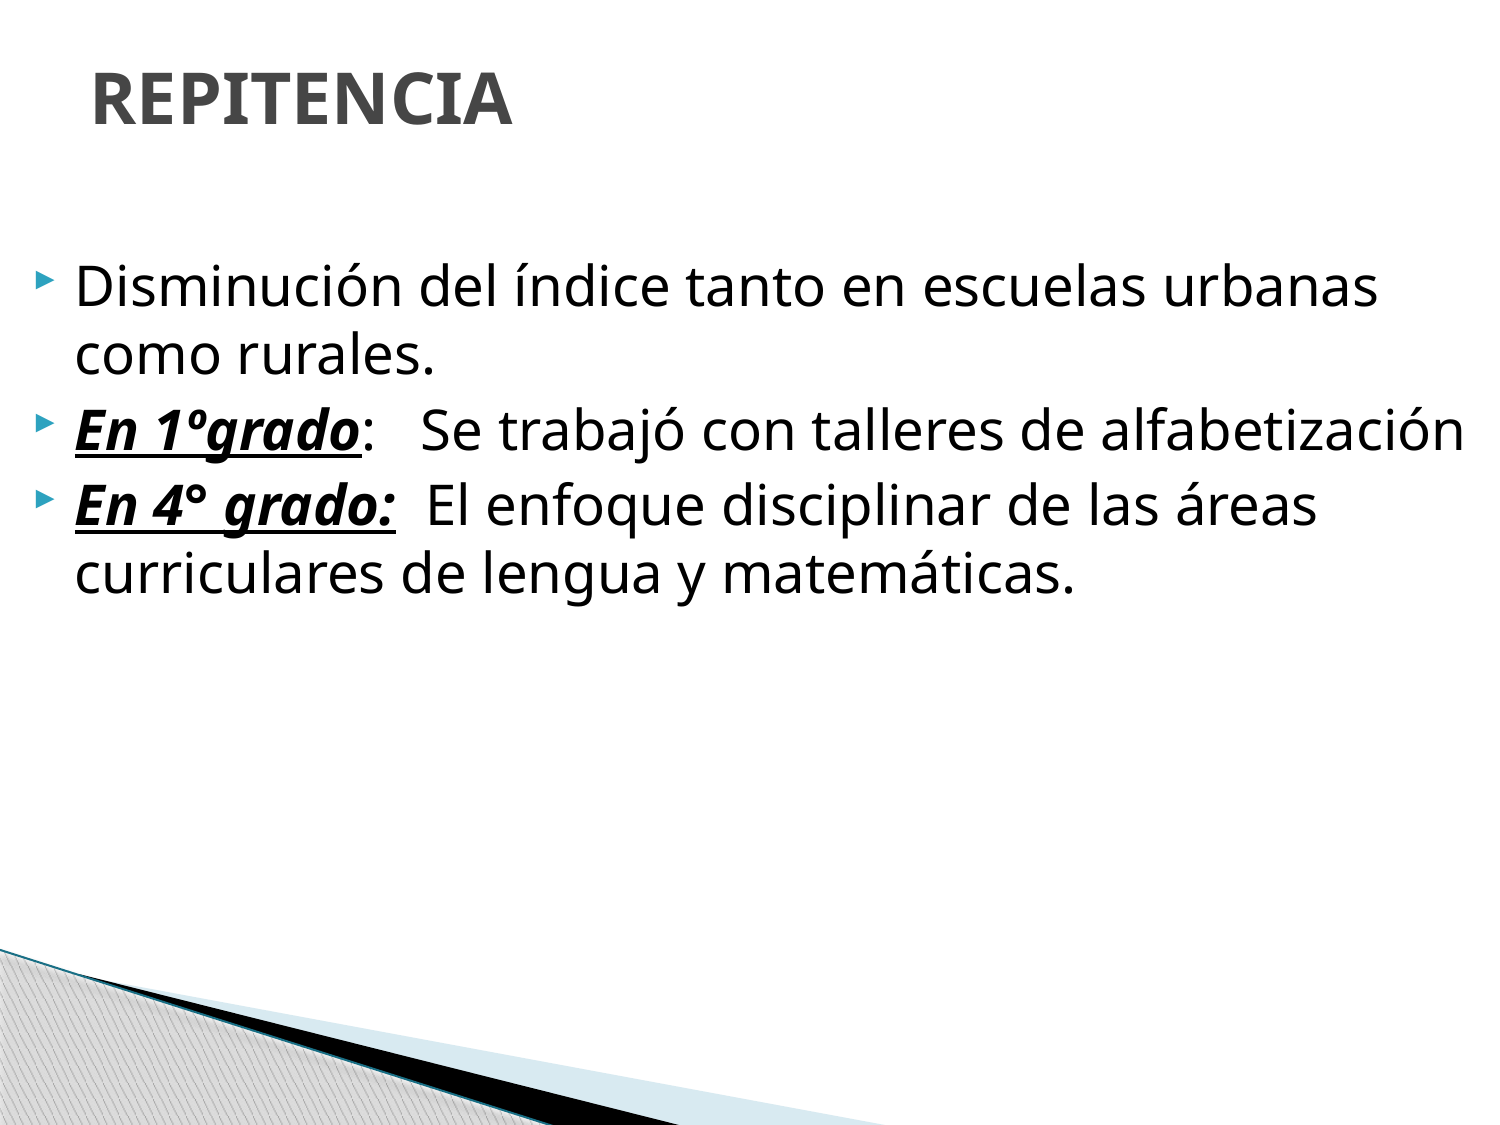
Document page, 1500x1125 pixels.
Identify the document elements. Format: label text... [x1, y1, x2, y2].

list Disminución del índice tanto en escuelas urbanas como rurales. En 1ºgrado: Se trabajó con talleres de alfabetización En 4° grado: El enfoque disciplinar de las áreas curriculares de lengua y matemáticas. [0, 243, 1500, 986]
title REPITENCIA [75, 45, 1425, 233]
